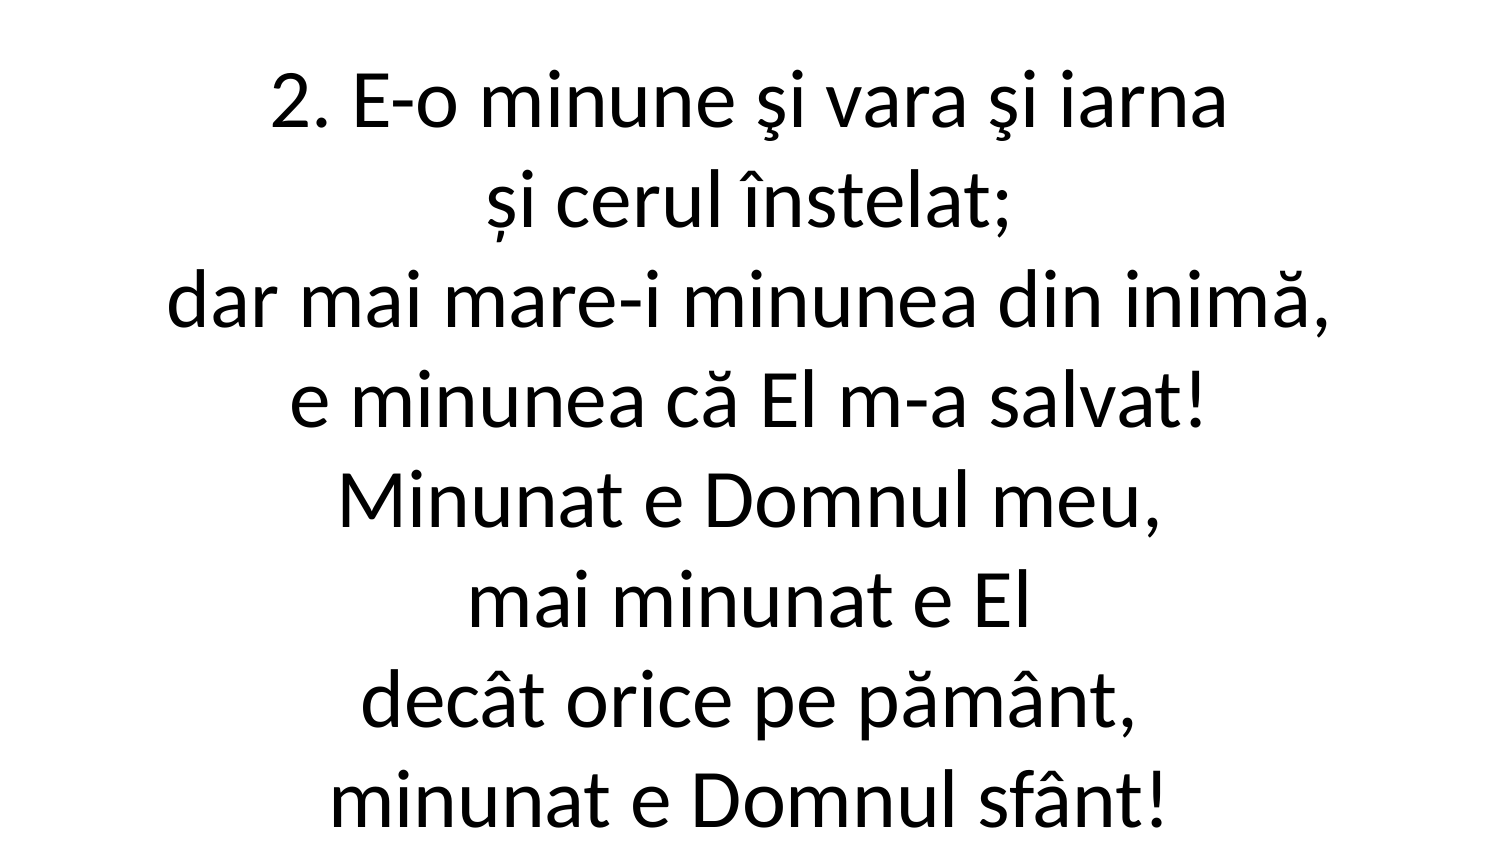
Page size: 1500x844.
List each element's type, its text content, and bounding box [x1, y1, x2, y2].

text_box 2. E-o minune şi vara şi iarna și cerul înstelat; dar mai mare-i minunea din inimă, e minunea că El m-a salvat! Minunat e Domnul meu, mai minunat e El decât orice pe pământ, minunat e Domnul sfânt! [151, 0, 1348, 844]
